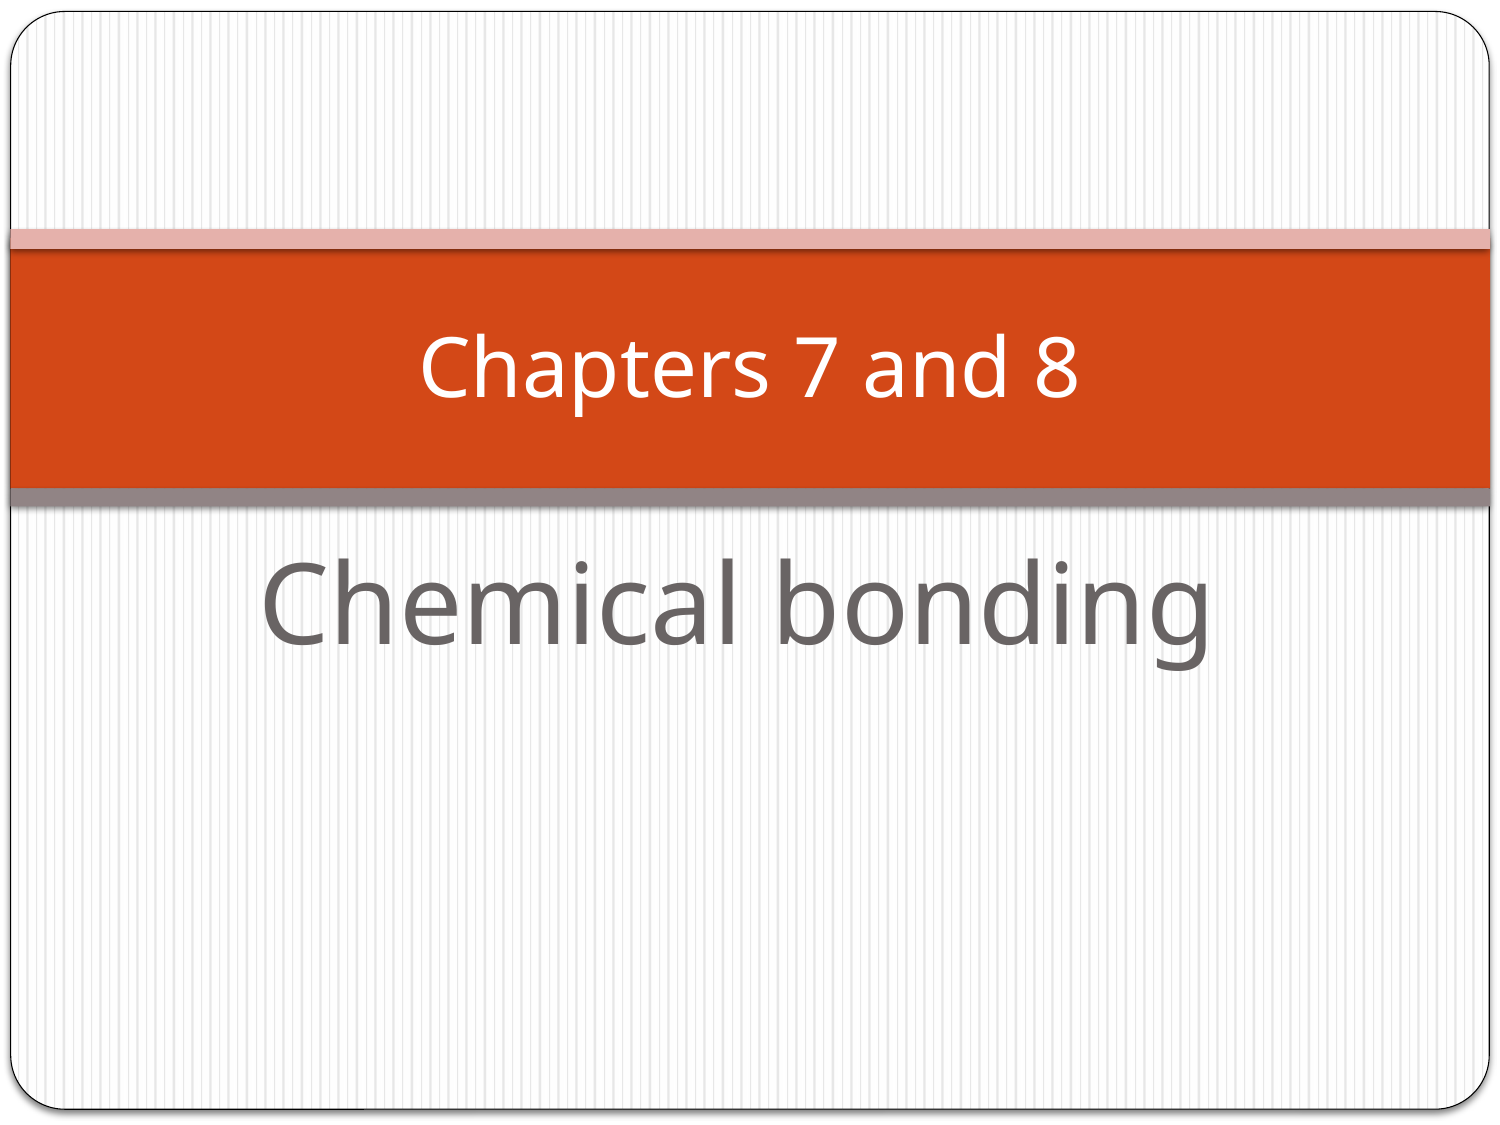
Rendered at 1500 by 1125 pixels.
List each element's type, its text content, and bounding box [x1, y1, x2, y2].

title Chapters 7 and 8 [75, 247, 1425, 489]
subtitle Chemical bonding [212, 525, 1263, 788]
